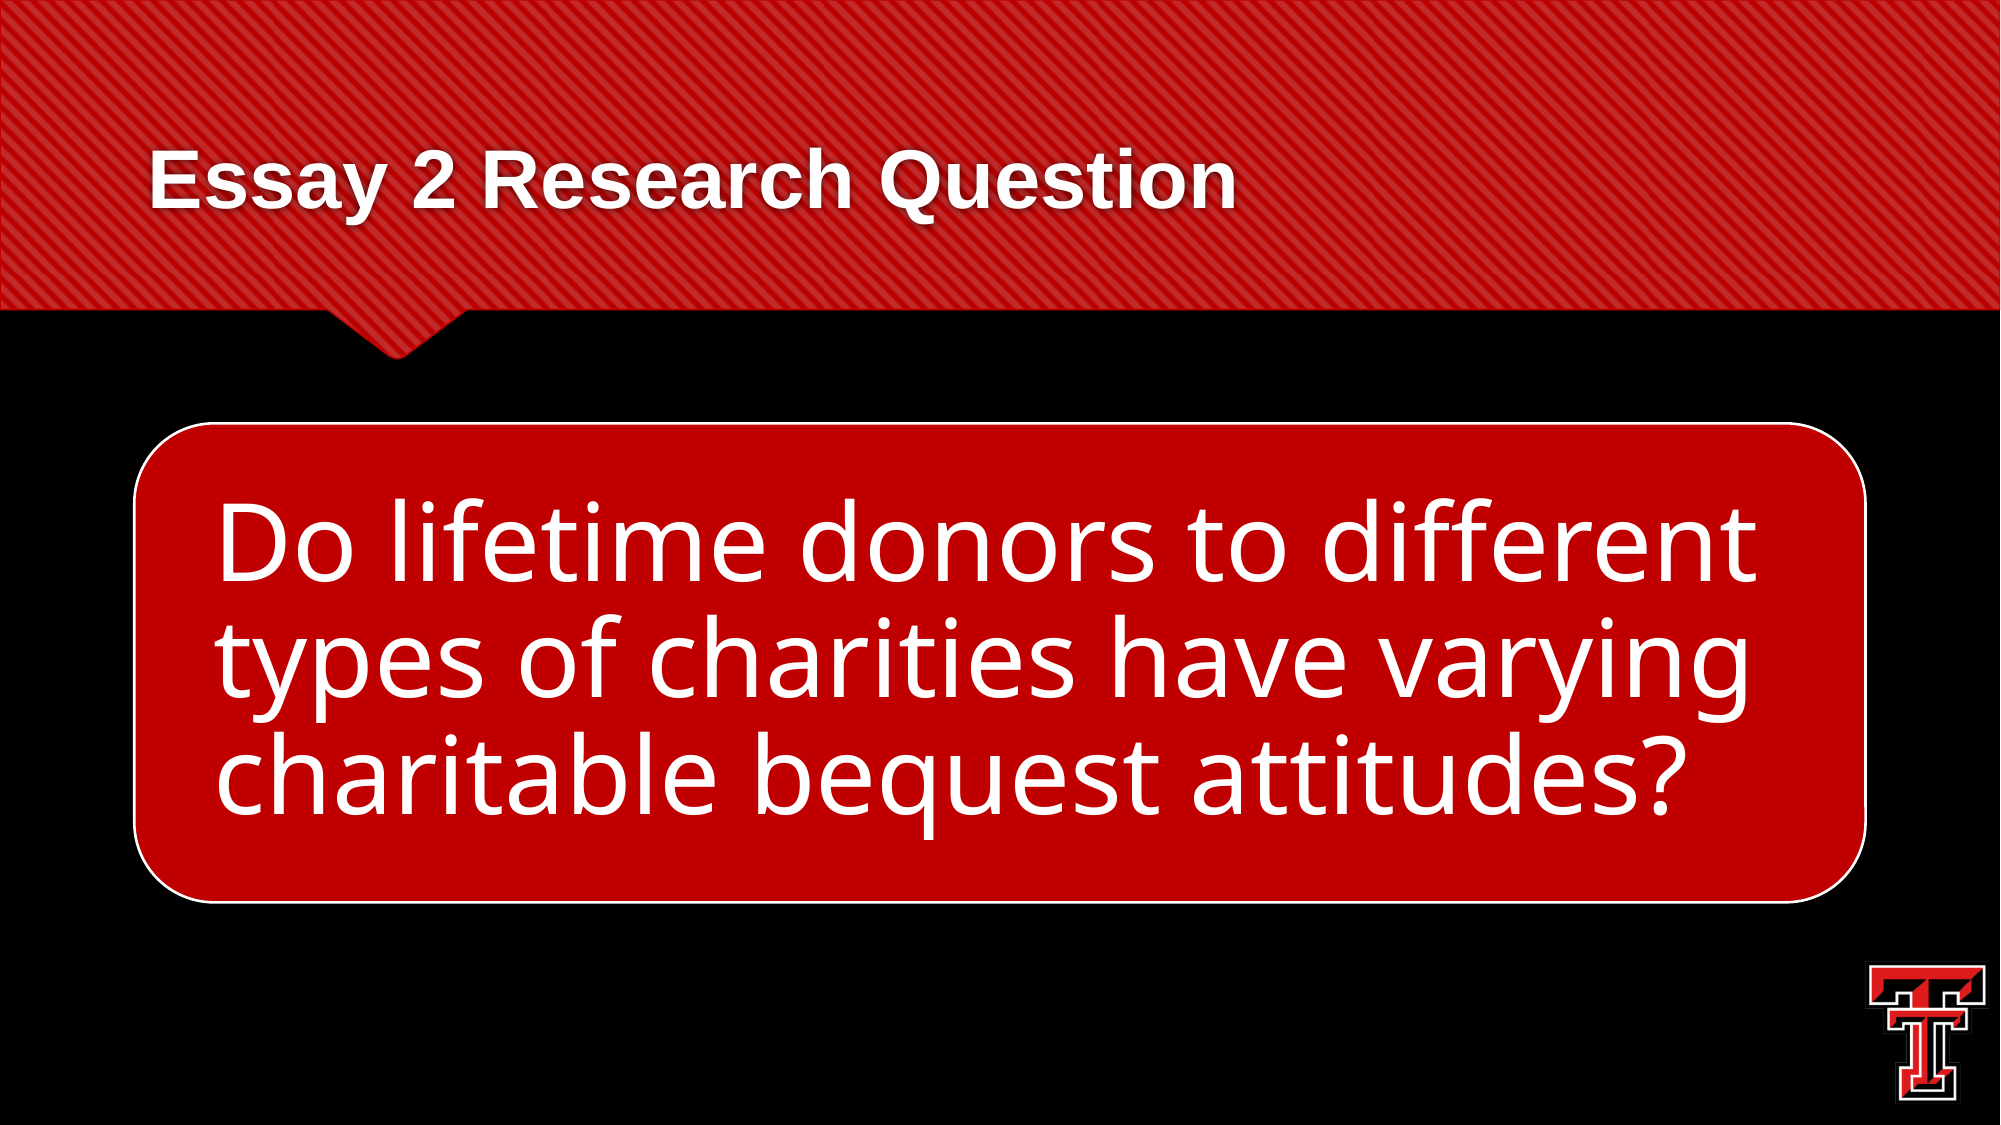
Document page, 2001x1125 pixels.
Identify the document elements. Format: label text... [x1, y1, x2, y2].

picture [1865, 960, 1989, 1105]
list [134, 364, 1866, 962]
title Essay 2 Research Question [132, 73, 1868, 233]
